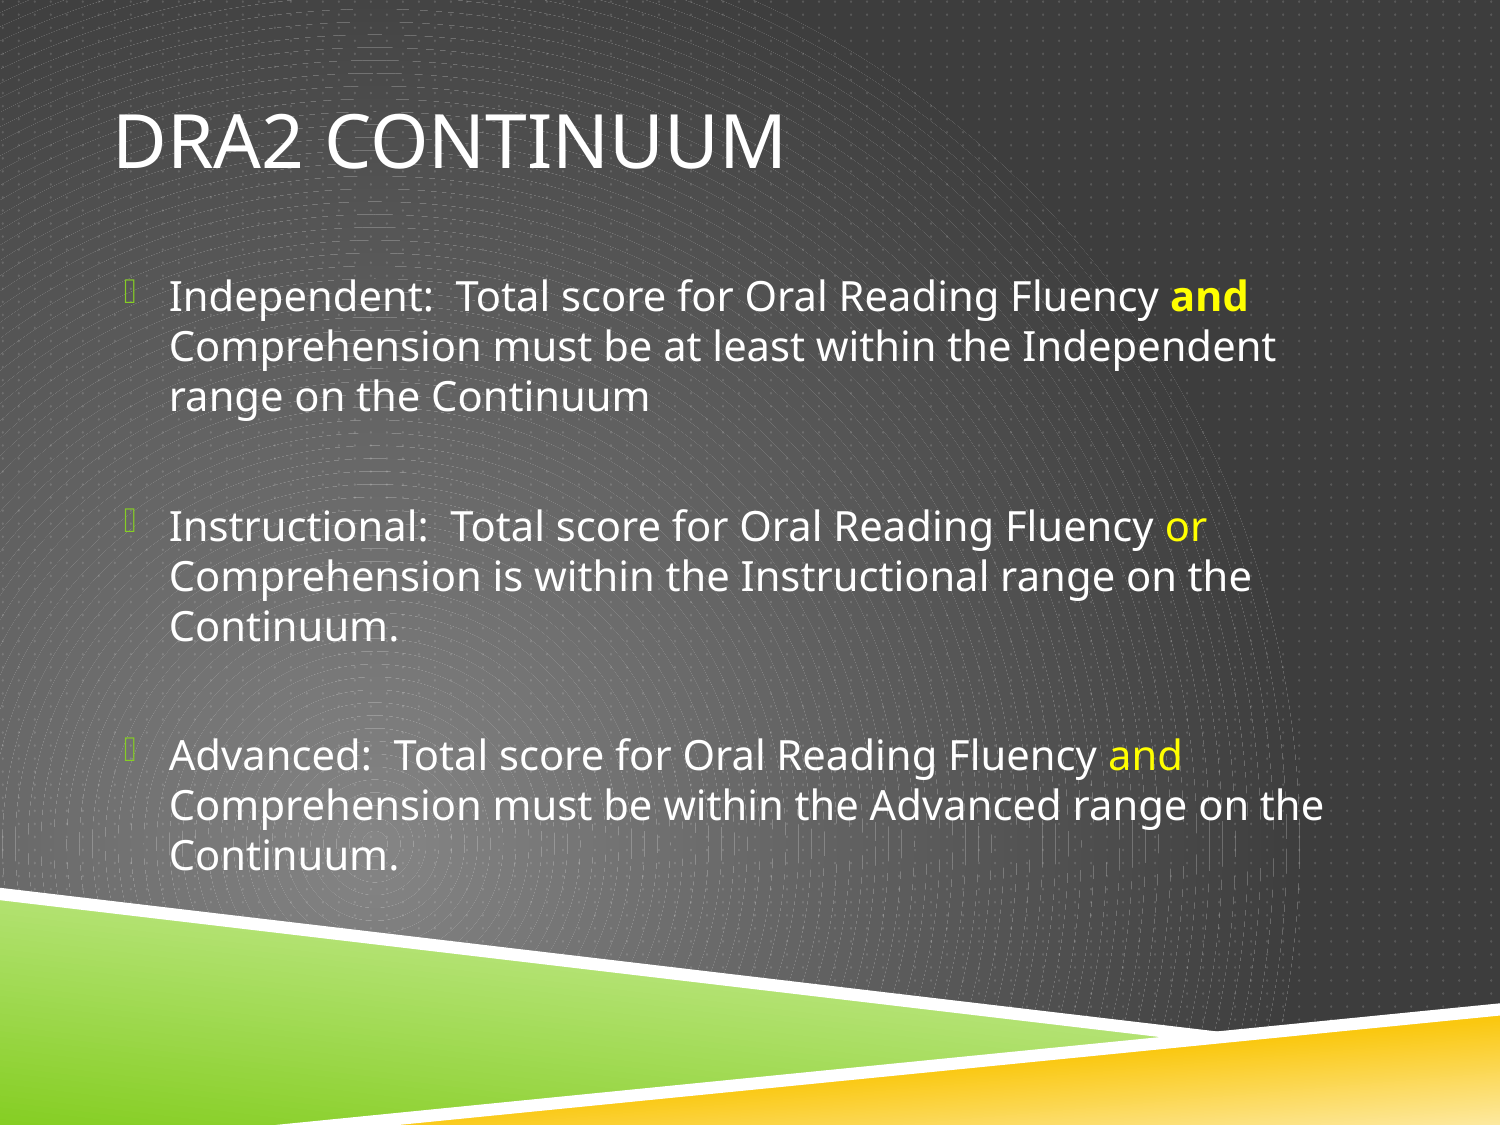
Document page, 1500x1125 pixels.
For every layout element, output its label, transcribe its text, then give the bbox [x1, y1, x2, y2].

title DRA2 Continuum [112, 45, 1388, 233]
list Independent: Total score for Oral Reading Fluency and Comprehension must be at least within the Independent range on the Continuum Instructional: Total score for Oral Reading Fluency or Comprehension is within the Instructional range on the Continuum. Advanced: Total score for Oral Reading Fluency and Comprehension must be within the Advanced range on the Continuum. [112, 262, 1388, 875]
